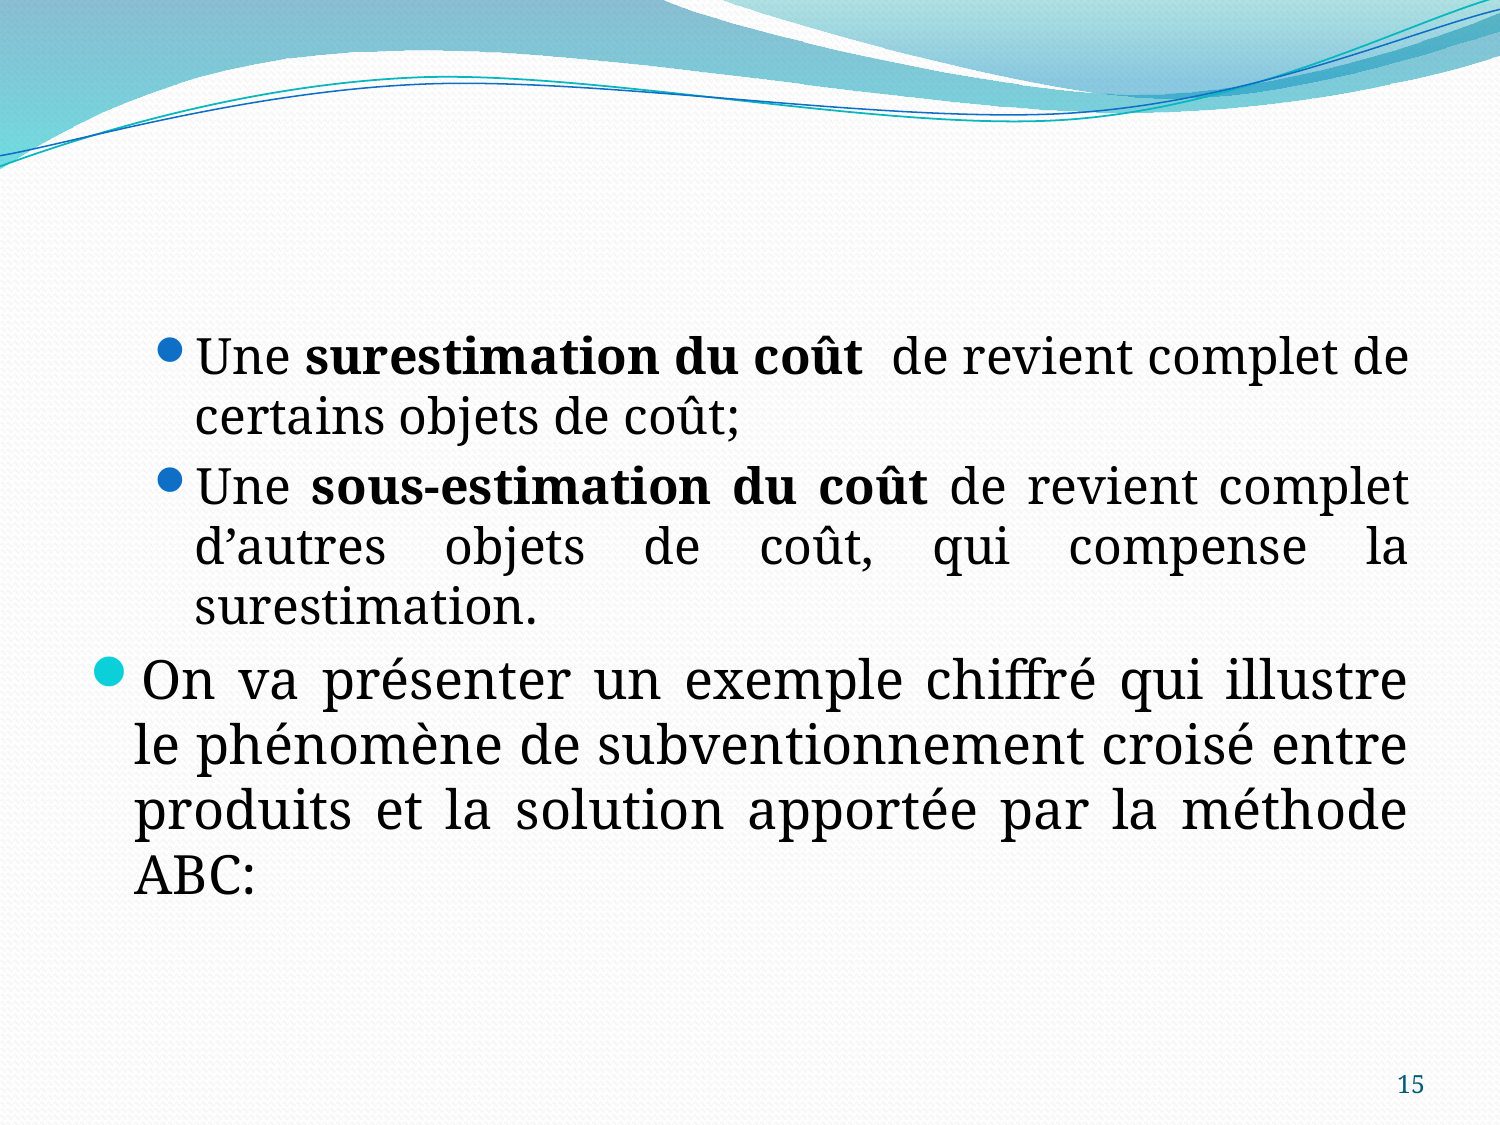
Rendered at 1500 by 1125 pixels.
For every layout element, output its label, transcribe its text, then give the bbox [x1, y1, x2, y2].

slide_number 15 [1299, 1042, 1425, 1103]
list Une surestimation du coût de revient complet de certains objets de coût; Une sous-estimation du coût de revient complet d’autres objets de coût, qui compense la surestimation. On va présenter un exemple chiffré qui illustre le phénomène de subventionnement croisé entre produits et la solution apportée par la méthode ABC: [75, 317, 1425, 1038]
